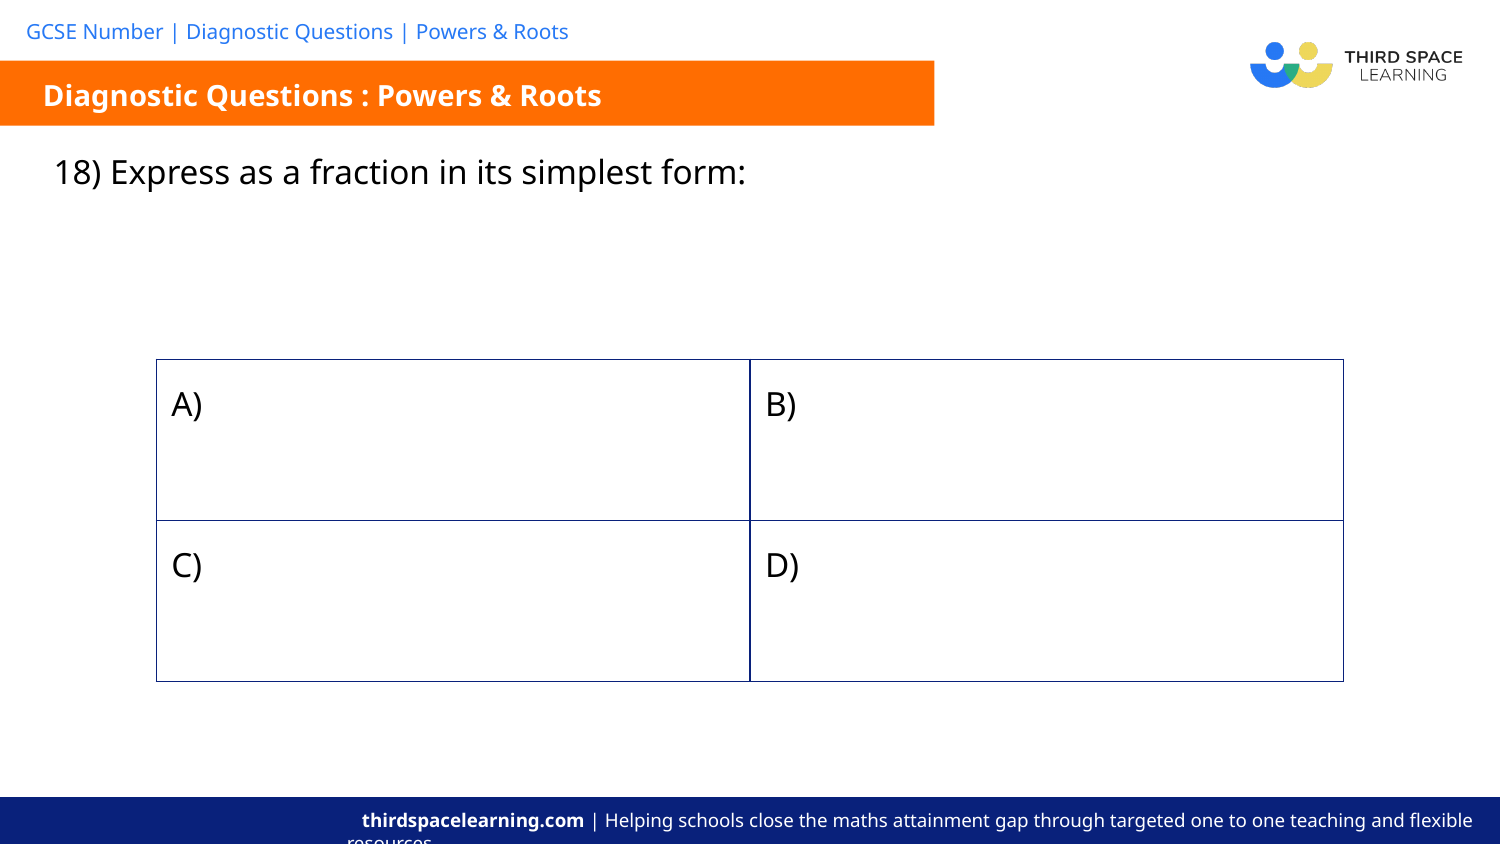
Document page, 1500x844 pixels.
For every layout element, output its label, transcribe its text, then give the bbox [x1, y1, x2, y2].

picture [1250, 33, 1465, 99]
text_box Diagnostic Questions : Powers & Roots [27, 61, 778, 127]
